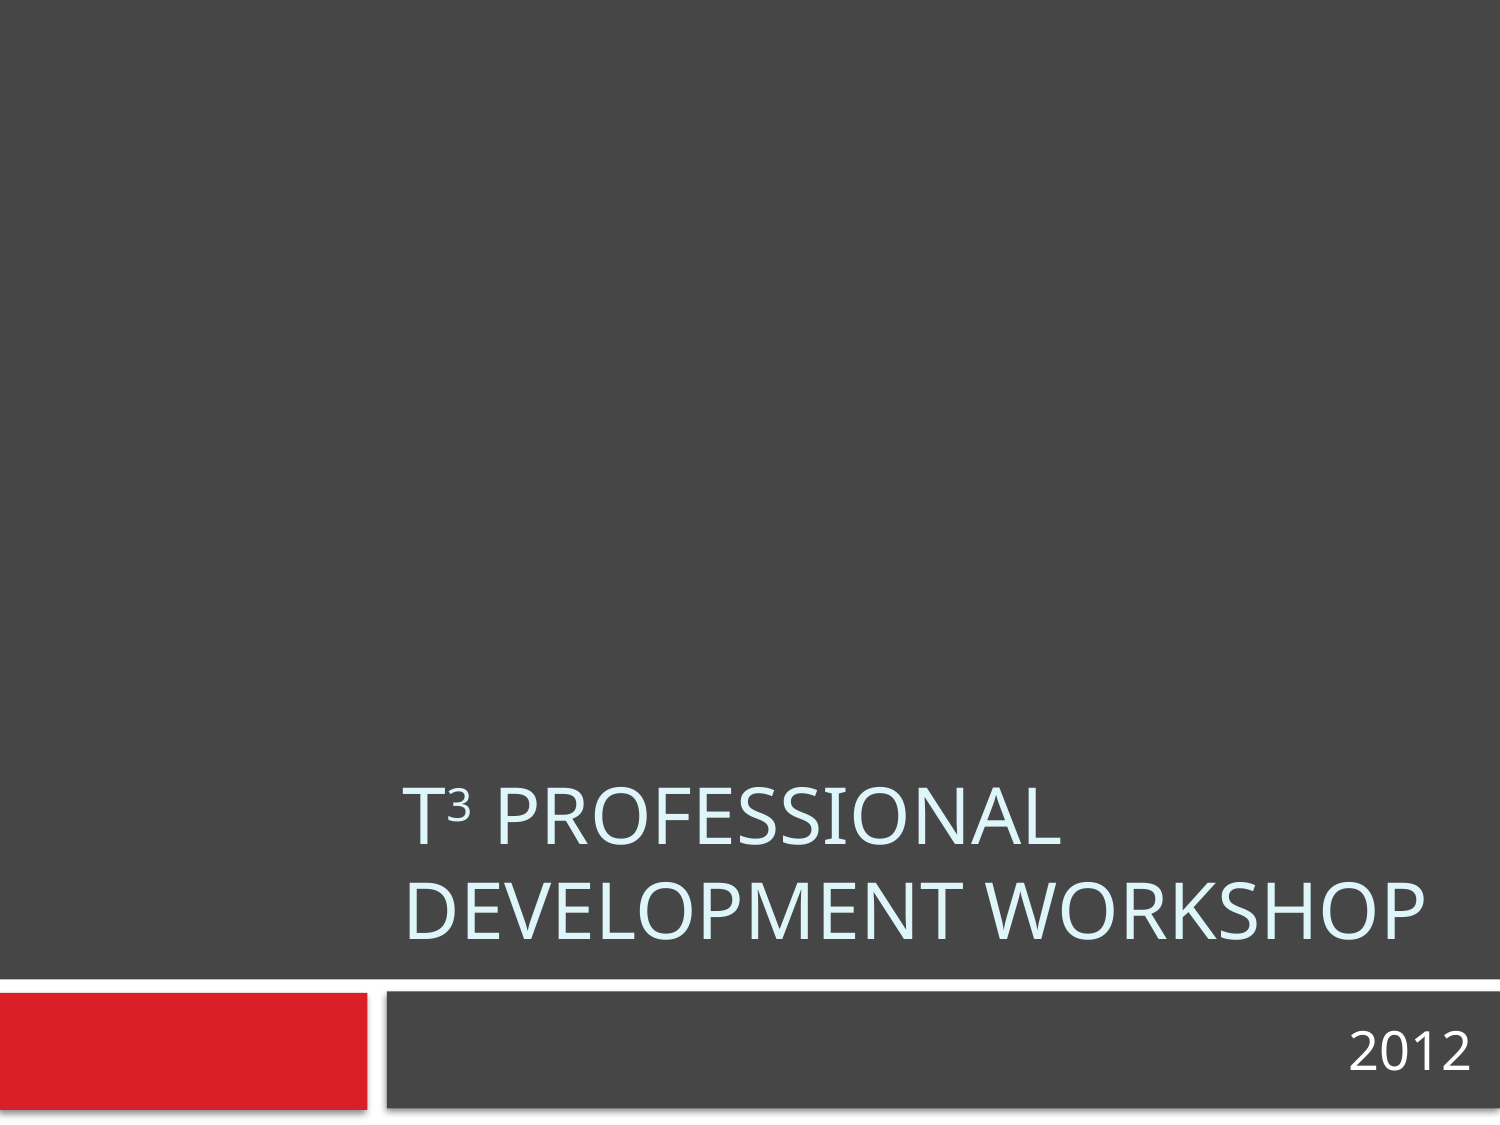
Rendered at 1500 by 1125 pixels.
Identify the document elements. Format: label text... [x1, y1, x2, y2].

title T3 Professional Development Workshop [387, 662, 1450, 963]
subtitle 2012 [387, 992, 1488, 1105]
